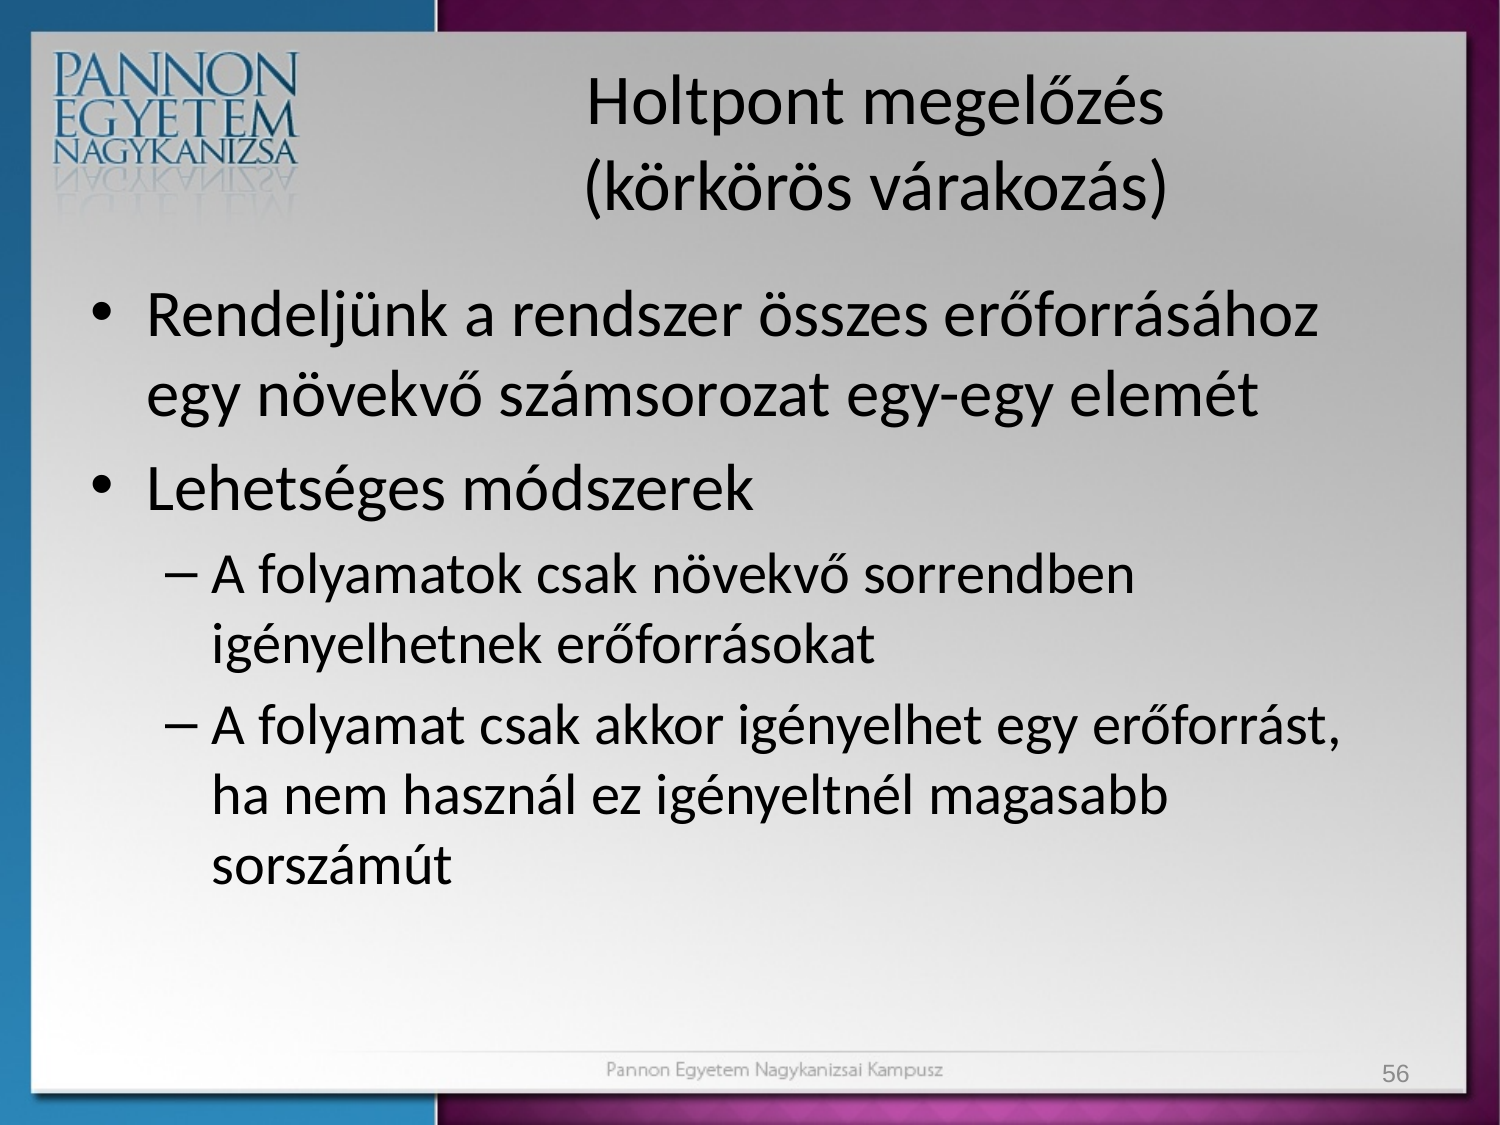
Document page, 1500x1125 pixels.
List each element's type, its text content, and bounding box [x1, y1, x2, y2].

picture [0, 0, 1500, 1125]
title Holtpont megelőzés (körkörös várakozás) [328, 45, 1425, 233]
list Rendeljünk a rendszer összes erőforrásához egy növekvő számsorozat egy-egy elemét Lehetséges módszerek A folyamatok csak növekvő sorrendben igényelhetnek erőforrásokat A folyamat csak akkor igényelhet egy erőforrást, ha nem használ ez igényeltnél magasabb sorszámút [75, 262, 1425, 1038]
slide_number 56 [1074, 1042, 1425, 1103]
